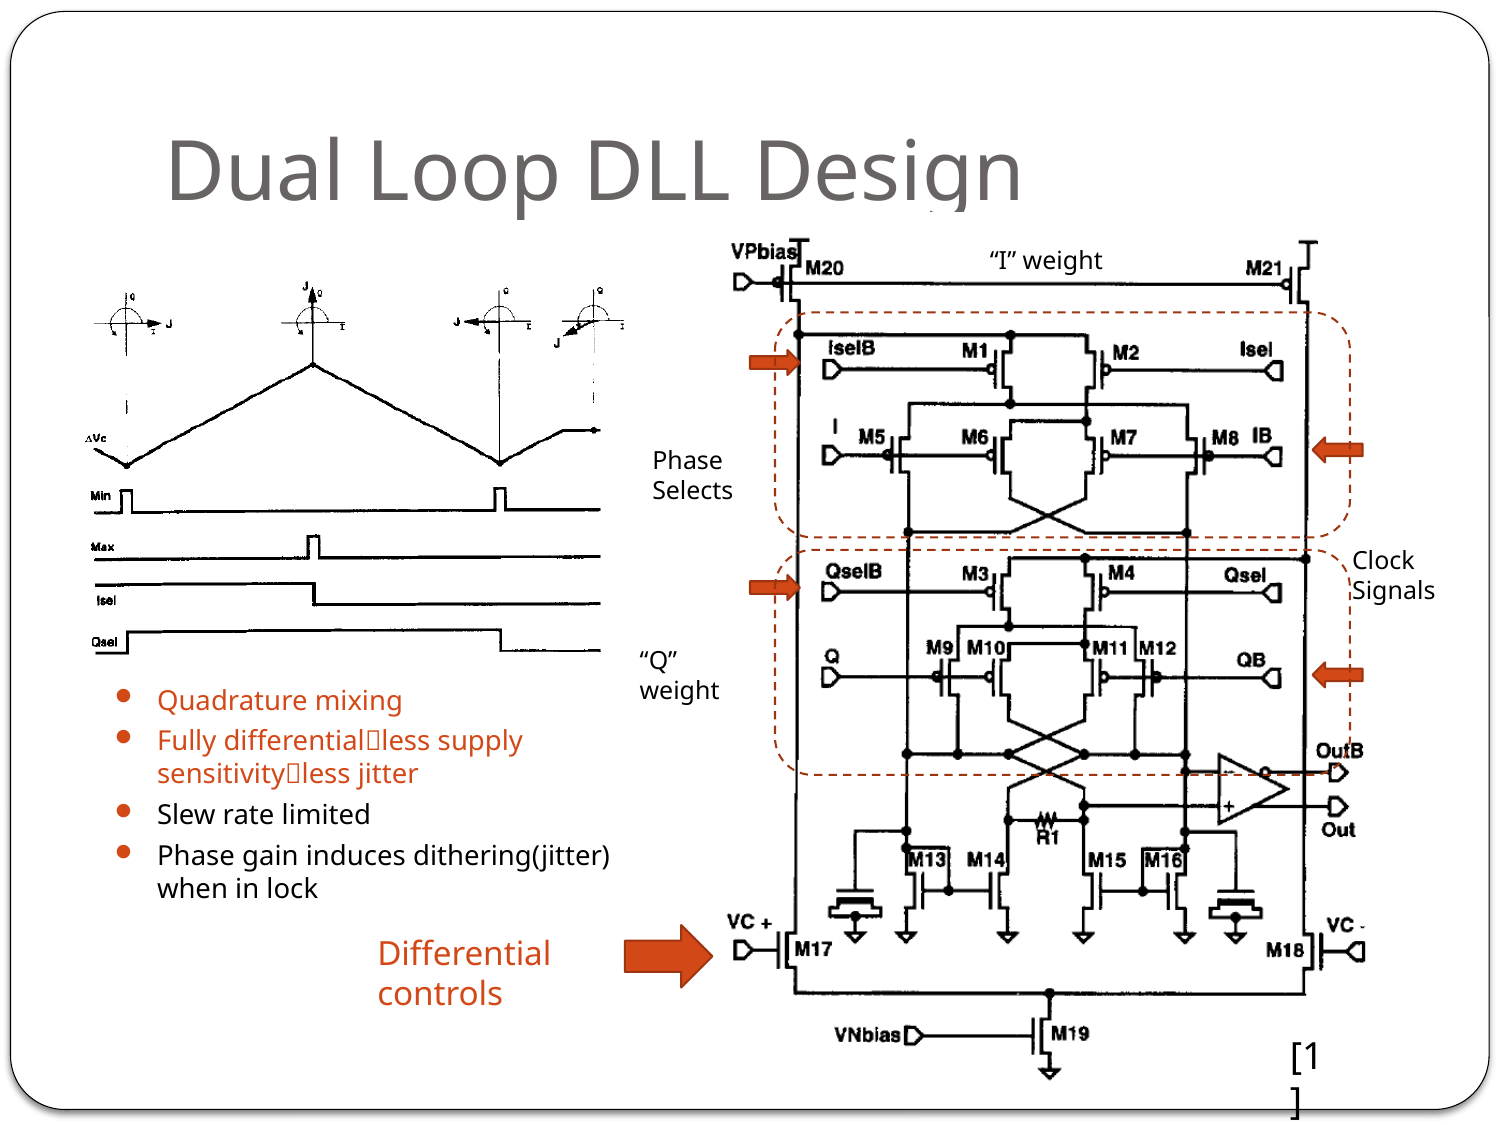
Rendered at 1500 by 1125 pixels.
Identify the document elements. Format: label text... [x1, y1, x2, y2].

picture [699, 212, 1421, 1088]
text_box Differential controls [362, 924, 638, 1020]
text_box Clock Signals [1425, 537, 1500, 613]
picture [74, 274, 638, 667]
text_box Phase Selects [645, 437, 693, 513]
title Dual Loop DLL Design [150, 45, 1425, 233]
text_box [623, 924, 693, 989]
text_box “Q” weight [624, 637, 693, 713]
text_box [1] [1274, 1097, 1350, 1125]
list Quadrature mixing Fully differentialless supply sensitivityless jitter Slew rate limited Phase gain induces dithering(jitter) when in lock [99, 675, 693, 913]
